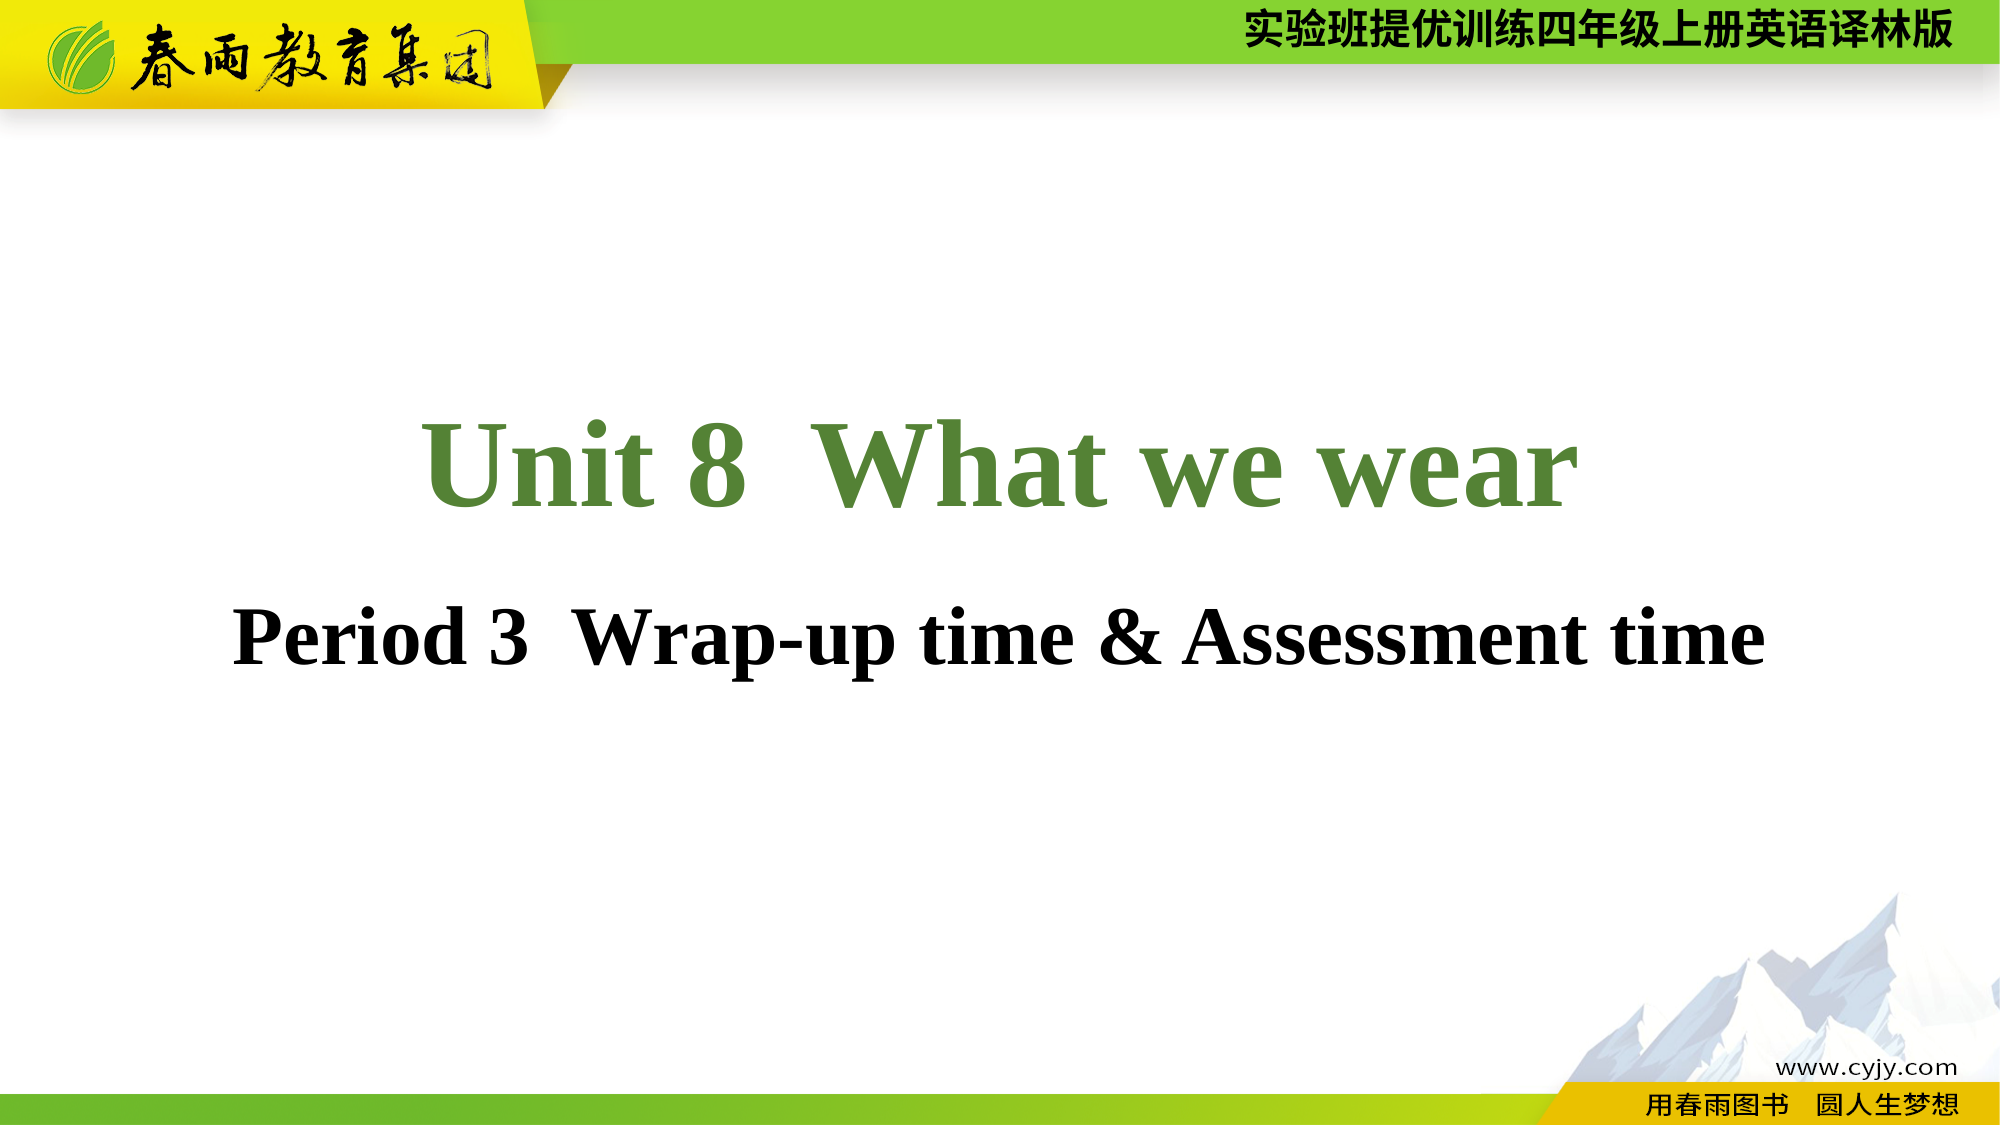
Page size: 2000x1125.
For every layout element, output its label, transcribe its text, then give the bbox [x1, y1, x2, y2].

picture [0, 689, 2000, 1125]
text_box Unit 8 What we wear Period 3 Wrap-up time & Assessment time [0, 298, 2000, 689]
picture [0, 0, 2000, 298]
